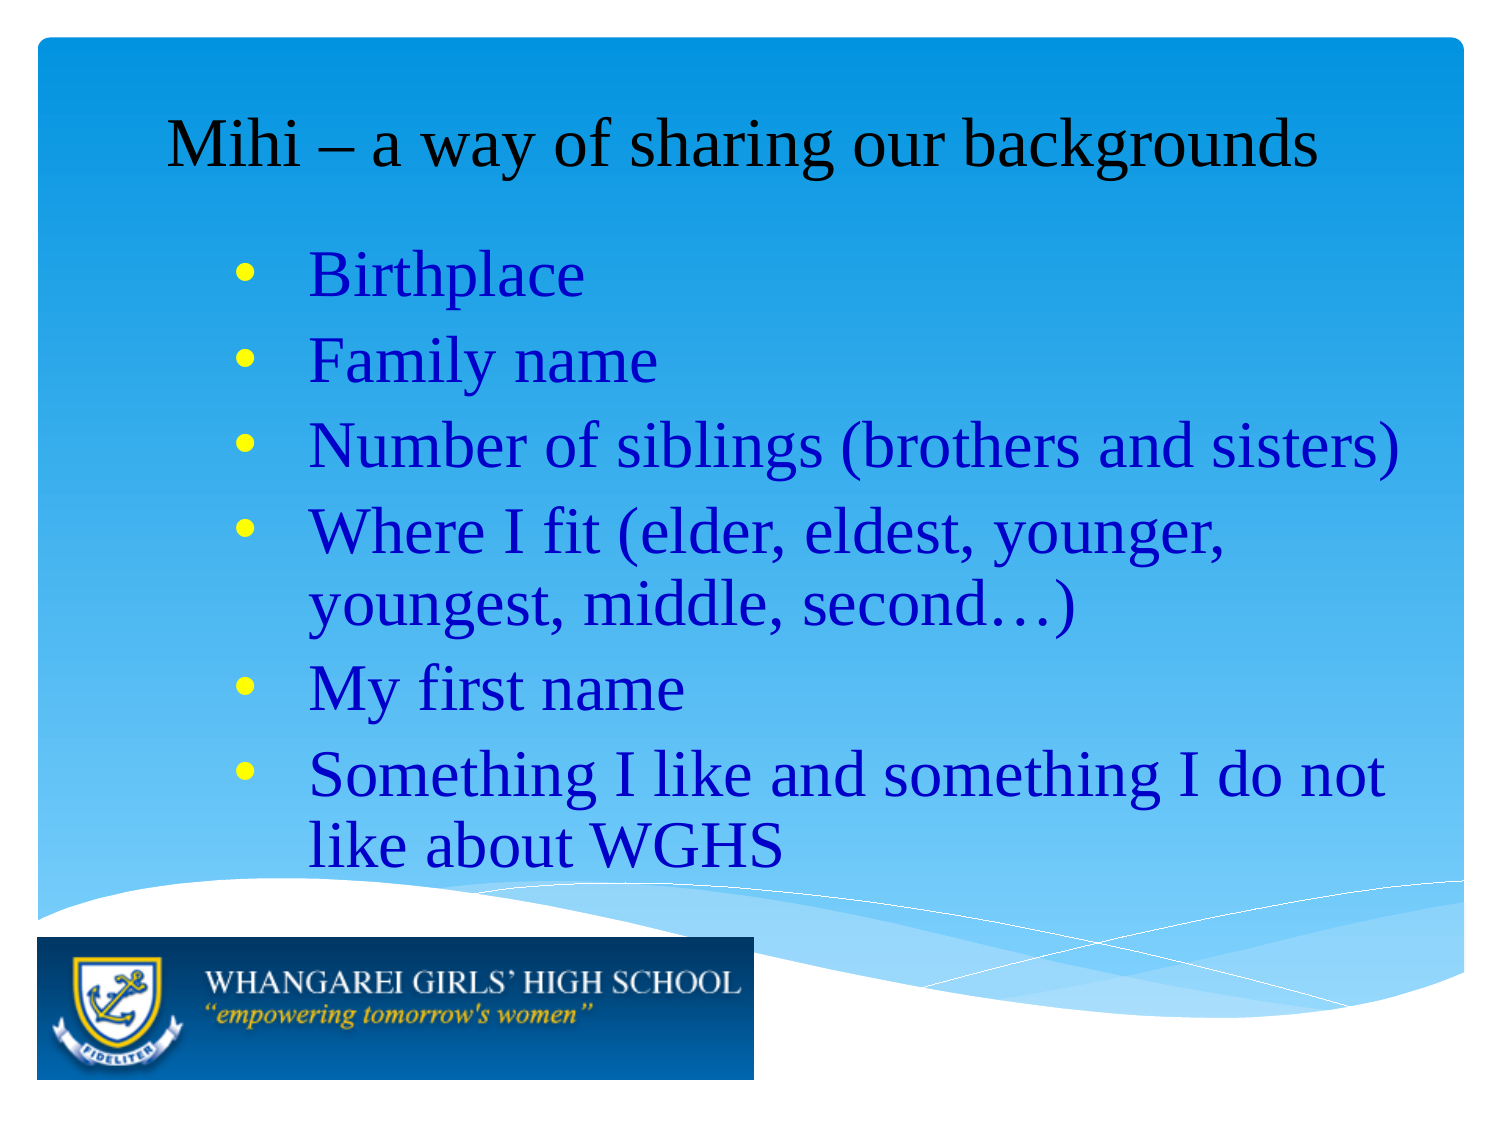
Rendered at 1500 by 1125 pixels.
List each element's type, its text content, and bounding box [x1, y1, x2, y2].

picture [37, 937, 754, 1080]
text_box Birthplace Family name Number of siblings (brothers and sisters) Where I fit (elder, eldest, younger, youngest, middle, second…) My first name Something I like and something I do not like about WGHS [218, 231, 1471, 958]
text_box Mihi – a way of sharing our backgrounds [138, 87, 1350, 188]
